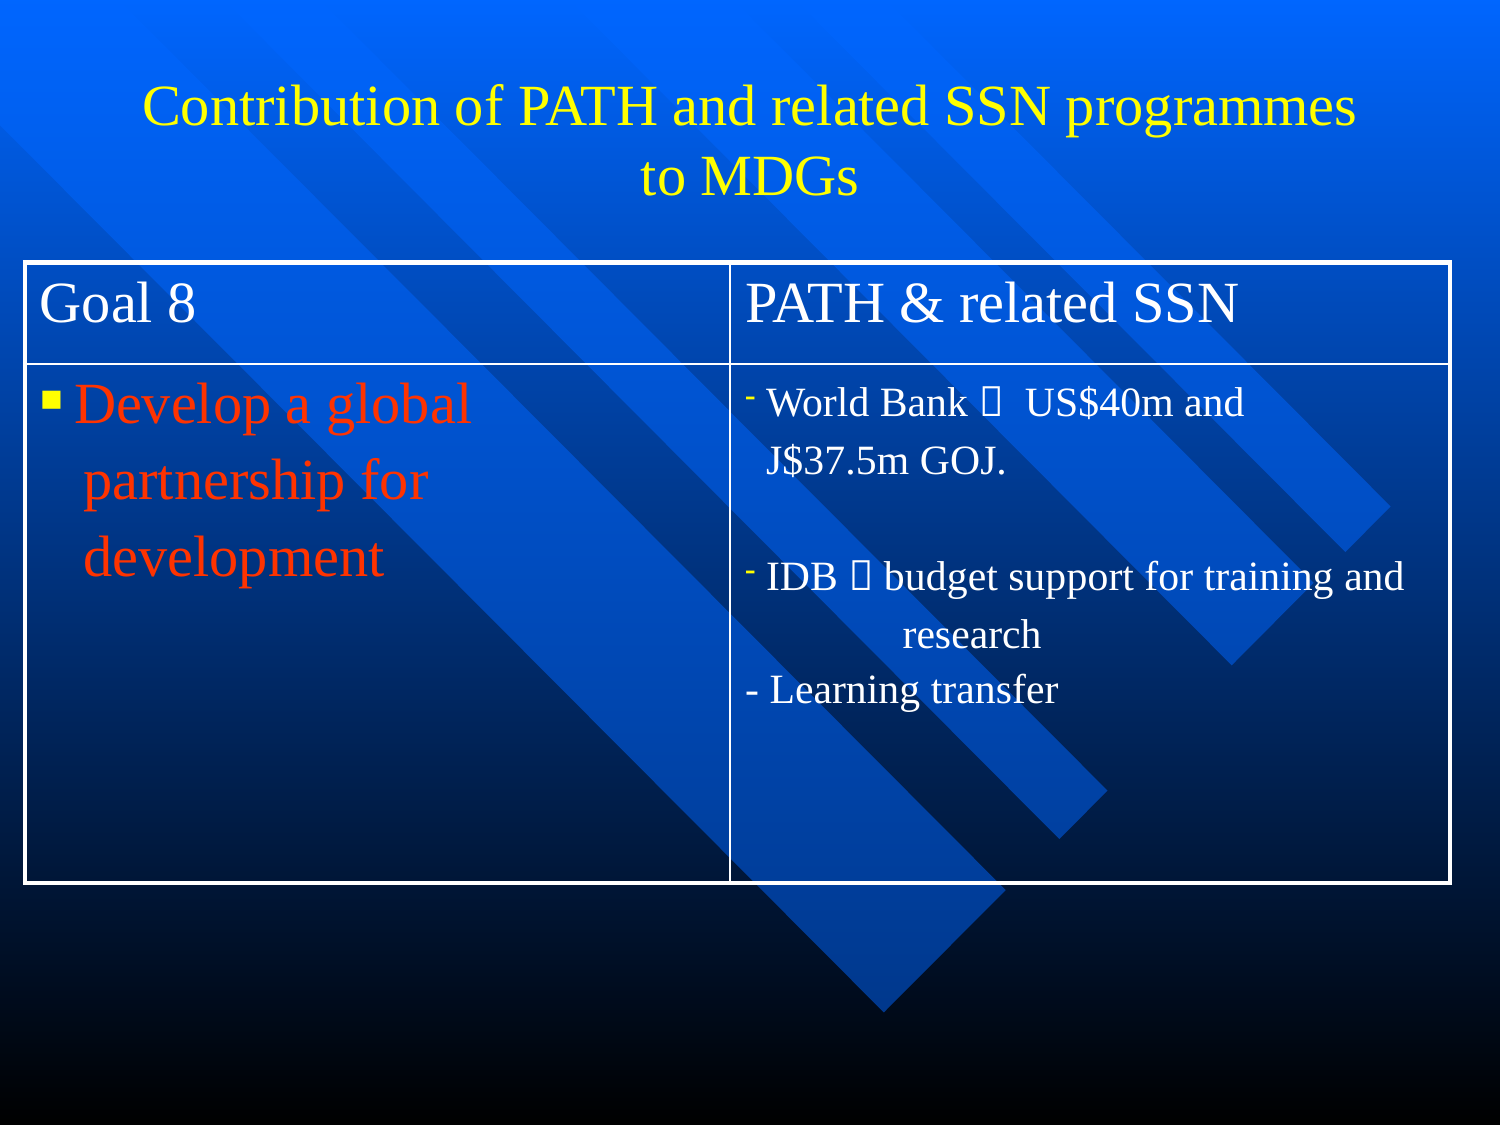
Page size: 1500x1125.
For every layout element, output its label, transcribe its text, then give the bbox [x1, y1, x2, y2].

table_cell Develop a global partnership for development [27, 365, 729, 881]
table_header PATH & related SSN [731, 265, 1448, 363]
table_cell World Bank  US$40m and J$37.5m GOJ. IDB  budget support for training and research - Learning transfer [731, 365, 1448, 881]
title Contribution of PATH and related SSN programmes to MDGs [112, 37, 1388, 238]
table_header Goal 8 [27, 265, 729, 363]
